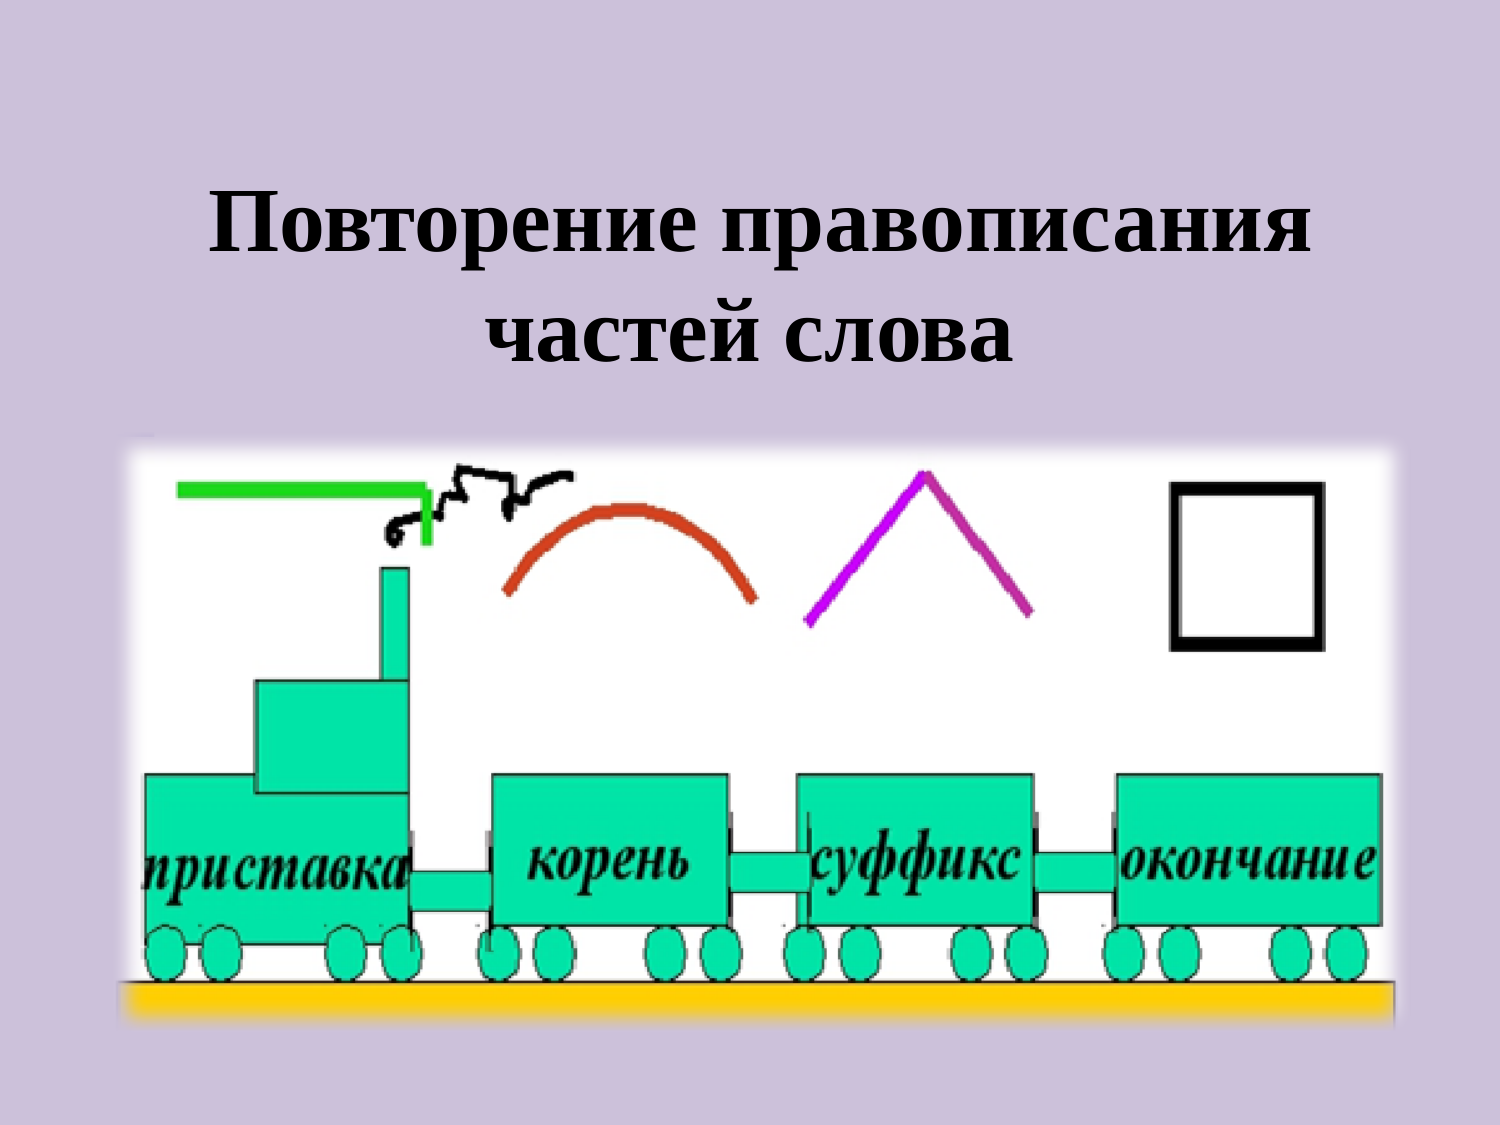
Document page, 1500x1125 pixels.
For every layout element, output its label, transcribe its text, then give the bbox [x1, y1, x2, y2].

title Повторение правописания частей слова [123, 149, 1399, 391]
picture [111, 432, 1412, 1032]
